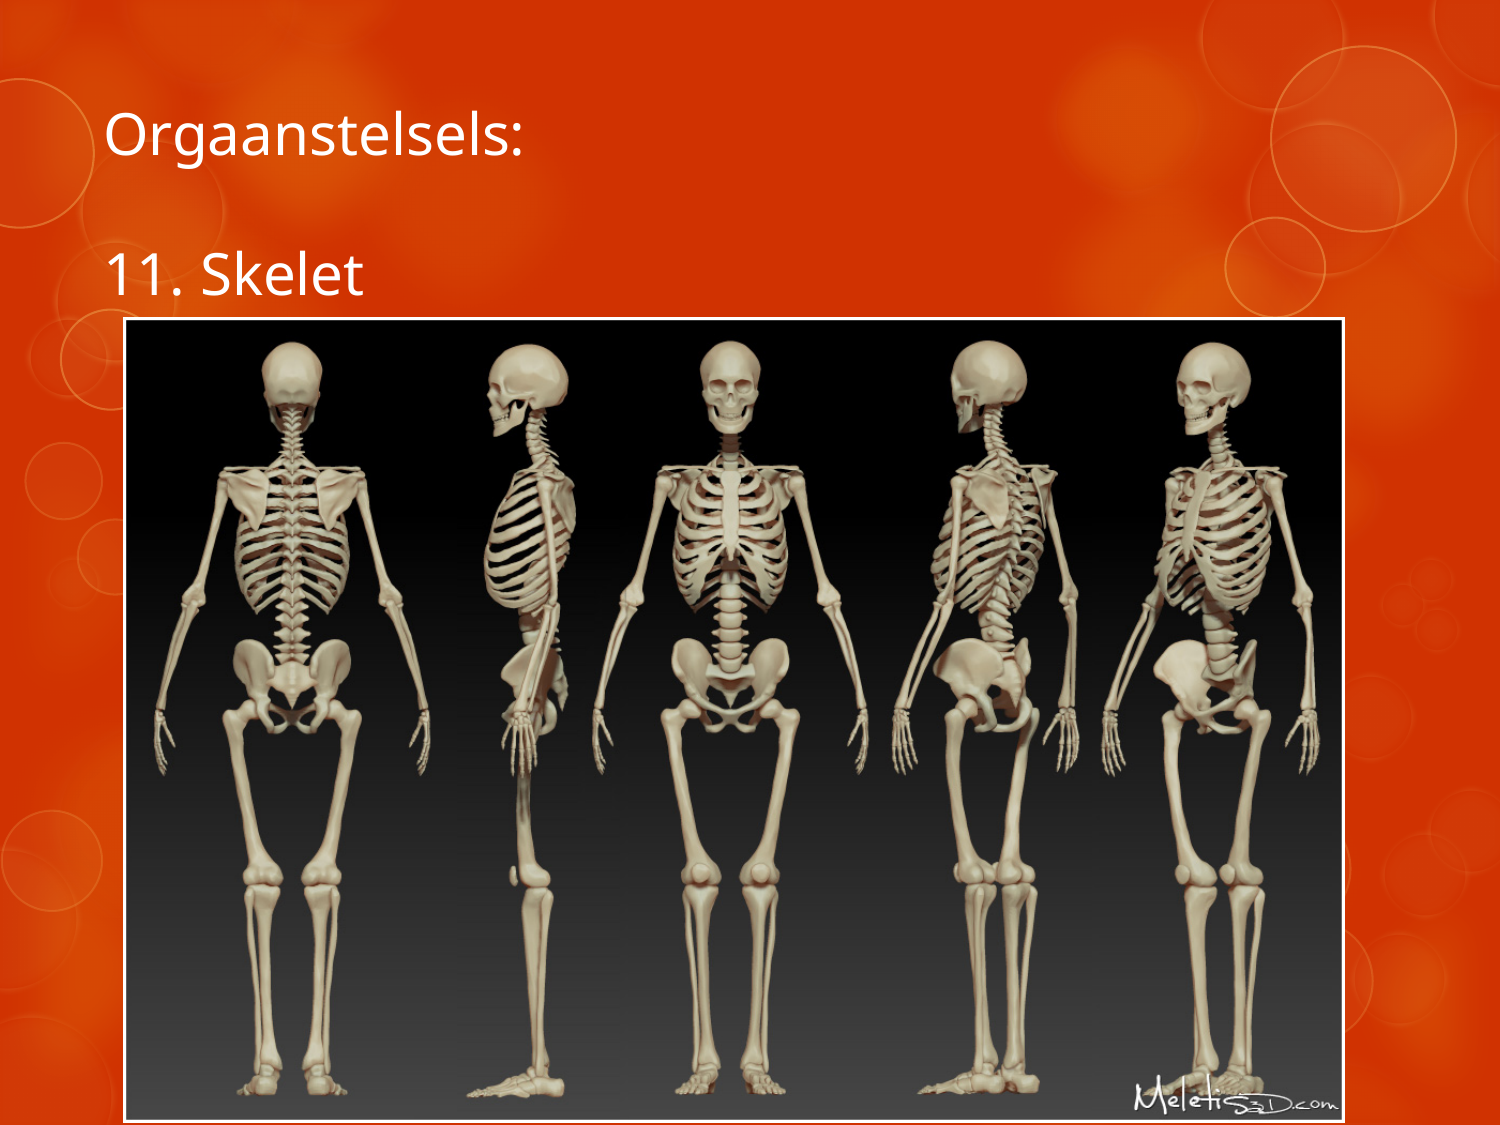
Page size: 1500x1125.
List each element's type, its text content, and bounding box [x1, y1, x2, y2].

text_box Orgaanstelsels: 11. Skelet [88, 90, 1199, 315]
picture [123, 316, 1345, 1123]
